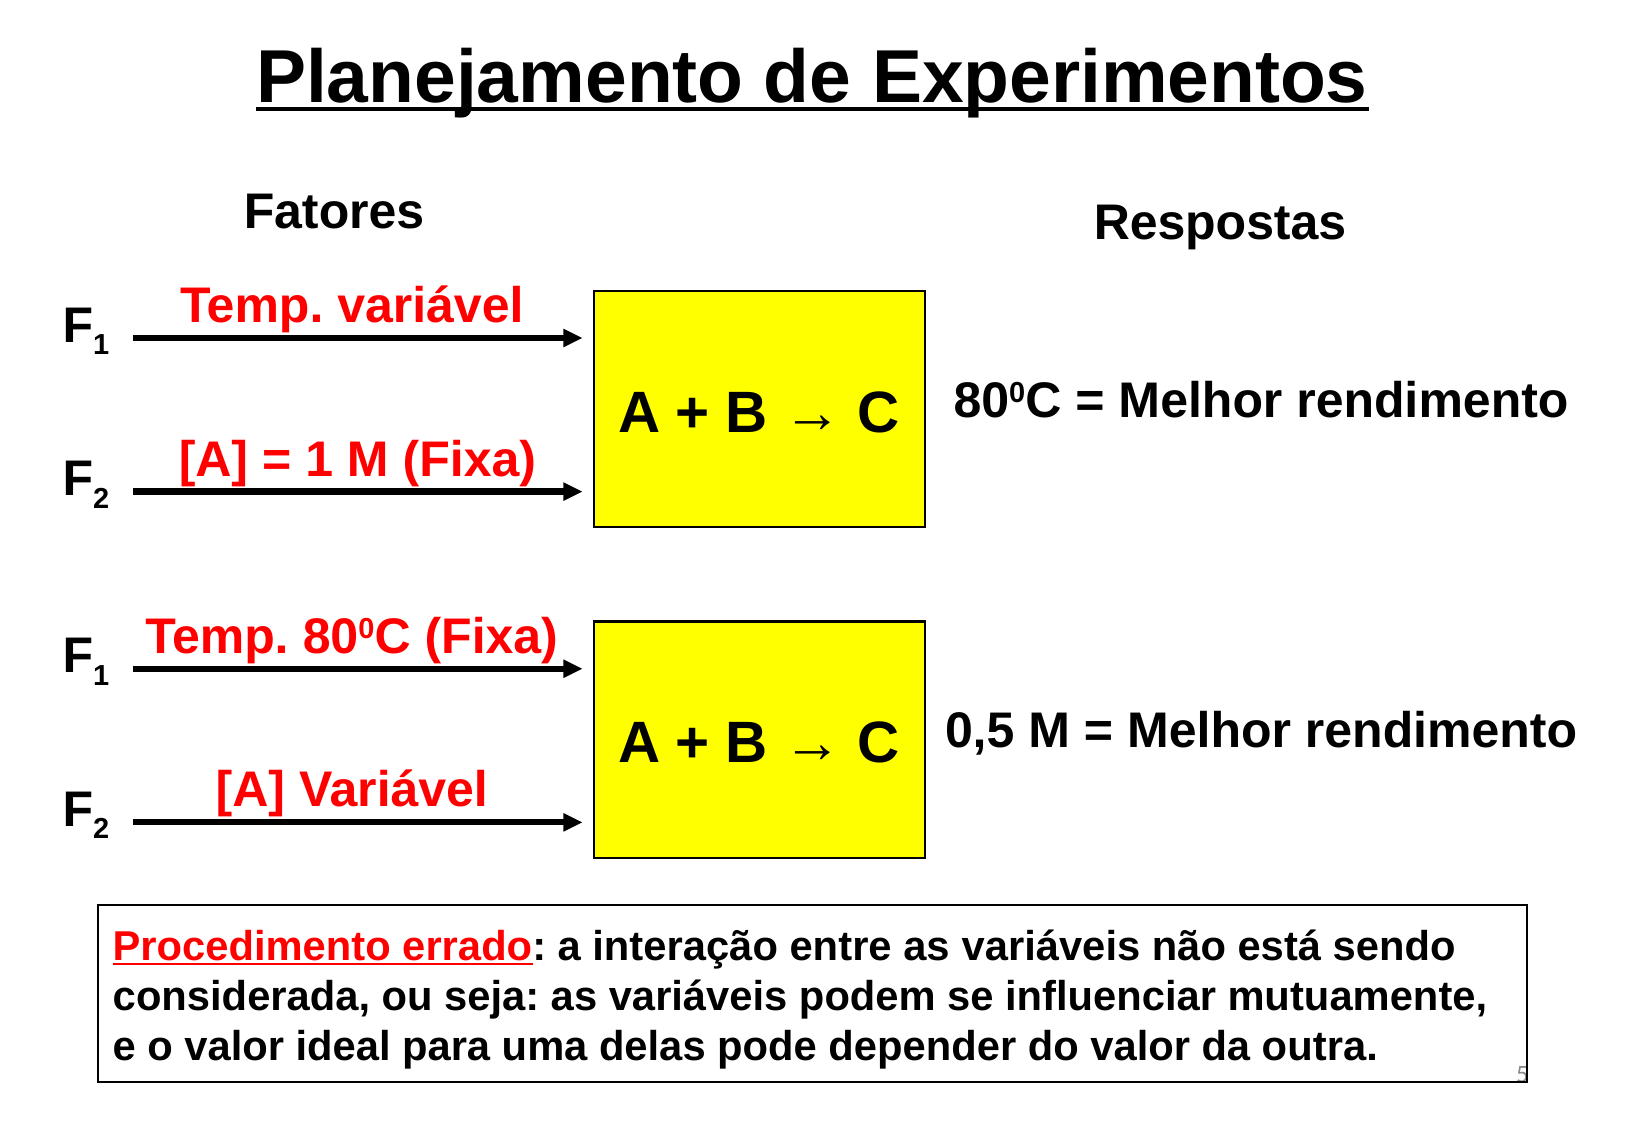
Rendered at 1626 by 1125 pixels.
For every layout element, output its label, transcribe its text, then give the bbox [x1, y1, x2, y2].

text_box Procedimento errado: a interação entre as variáveis não está sendo considerada, ou seja: as variáveis podem se influenciar mutuamente, e o valor ideal para uma delas pode depender do valor da outra. [97, 905, 1527, 1083]
text_box Planejamento de Experimentos [220, 17, 1405, 127]
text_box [38, 597, 1587, 858]
slide_number 5 [1164, 1042, 1544, 1103]
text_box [38, 172, 1587, 528]
